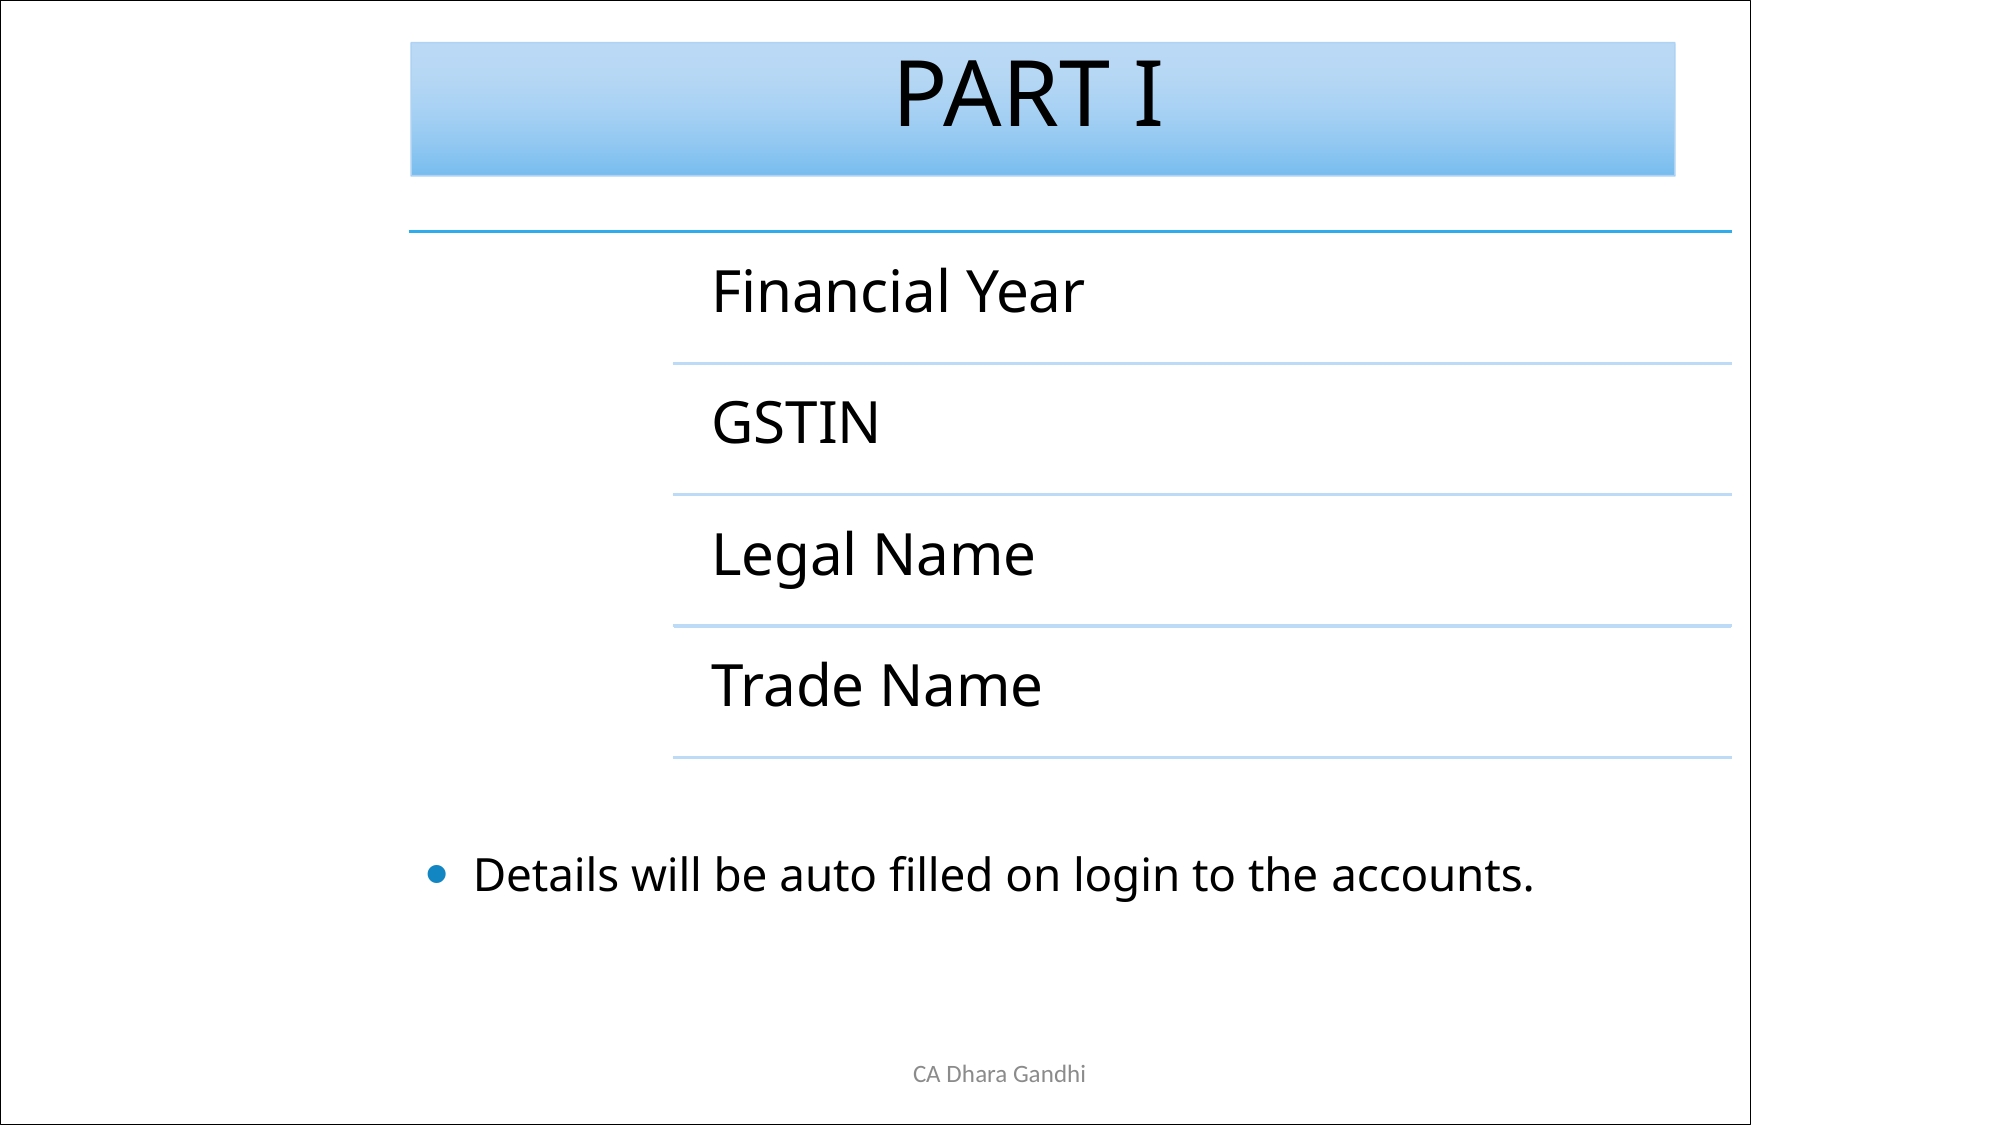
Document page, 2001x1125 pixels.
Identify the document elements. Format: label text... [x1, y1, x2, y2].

text_box [0, 0, 1750, 1125]
footer CA Dhara Gandhi [662, 1042, 1338, 1103]
